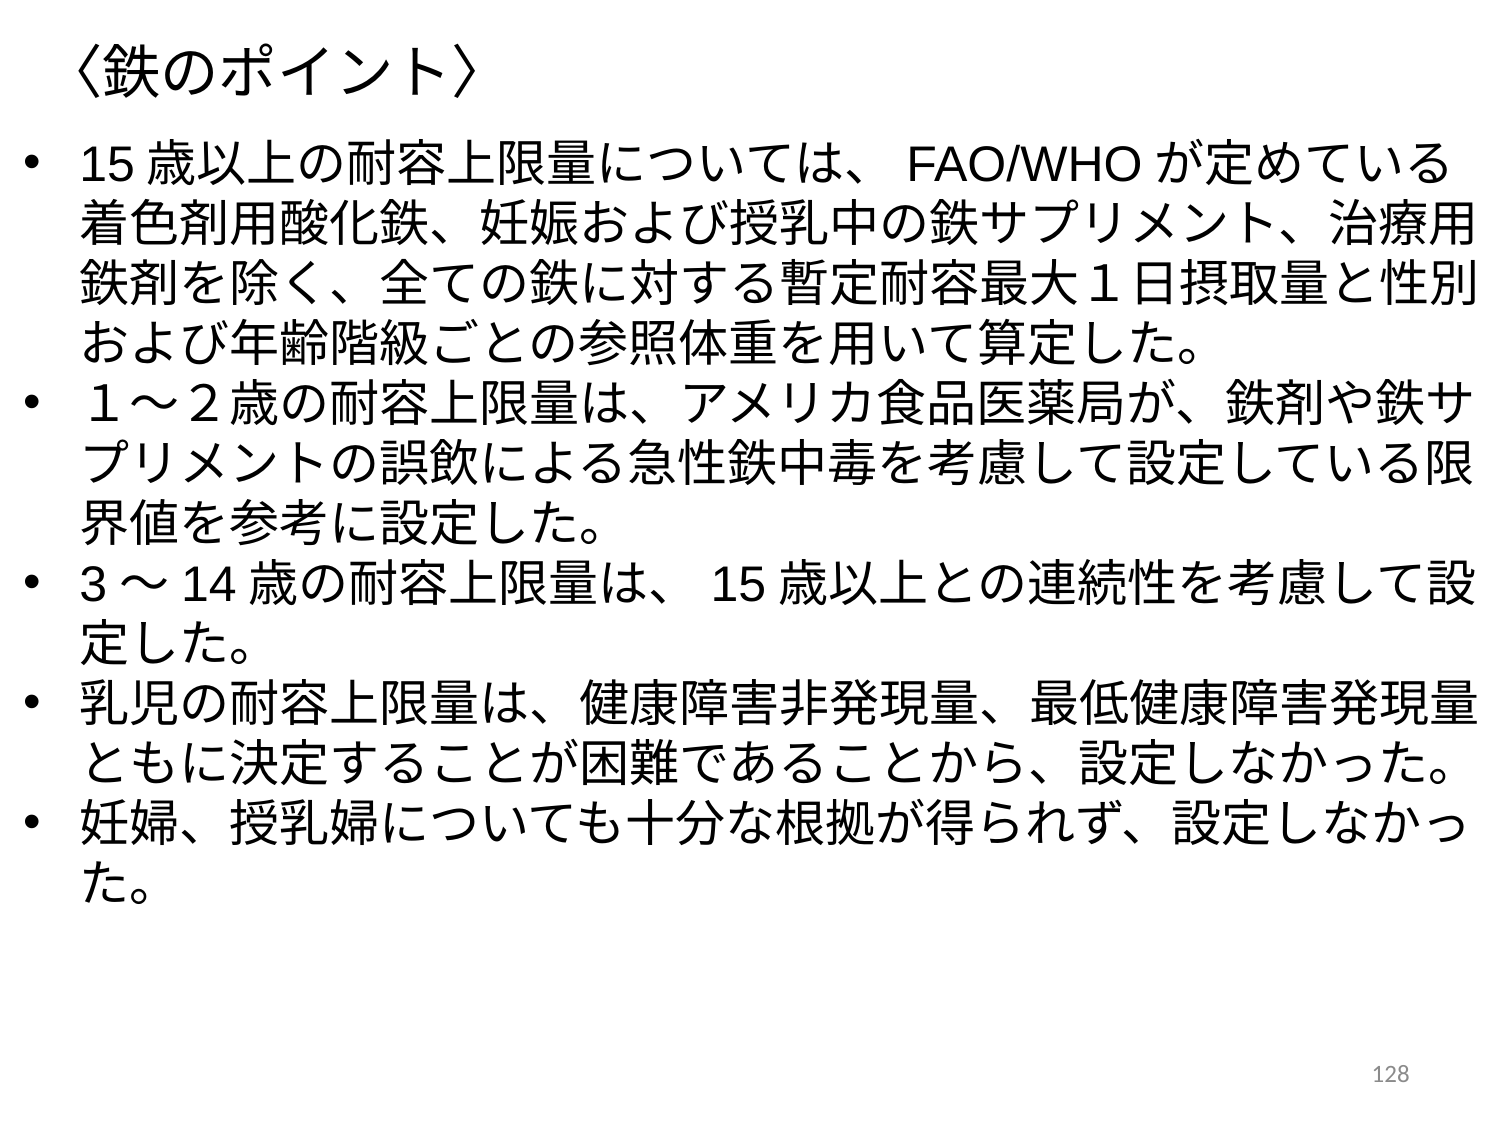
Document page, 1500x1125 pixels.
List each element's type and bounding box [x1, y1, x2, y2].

text_box [29, 28, 1433, 113]
text_box [8, 114, 1500, 919]
slide_number [1074, 1042, 1425, 1103]
